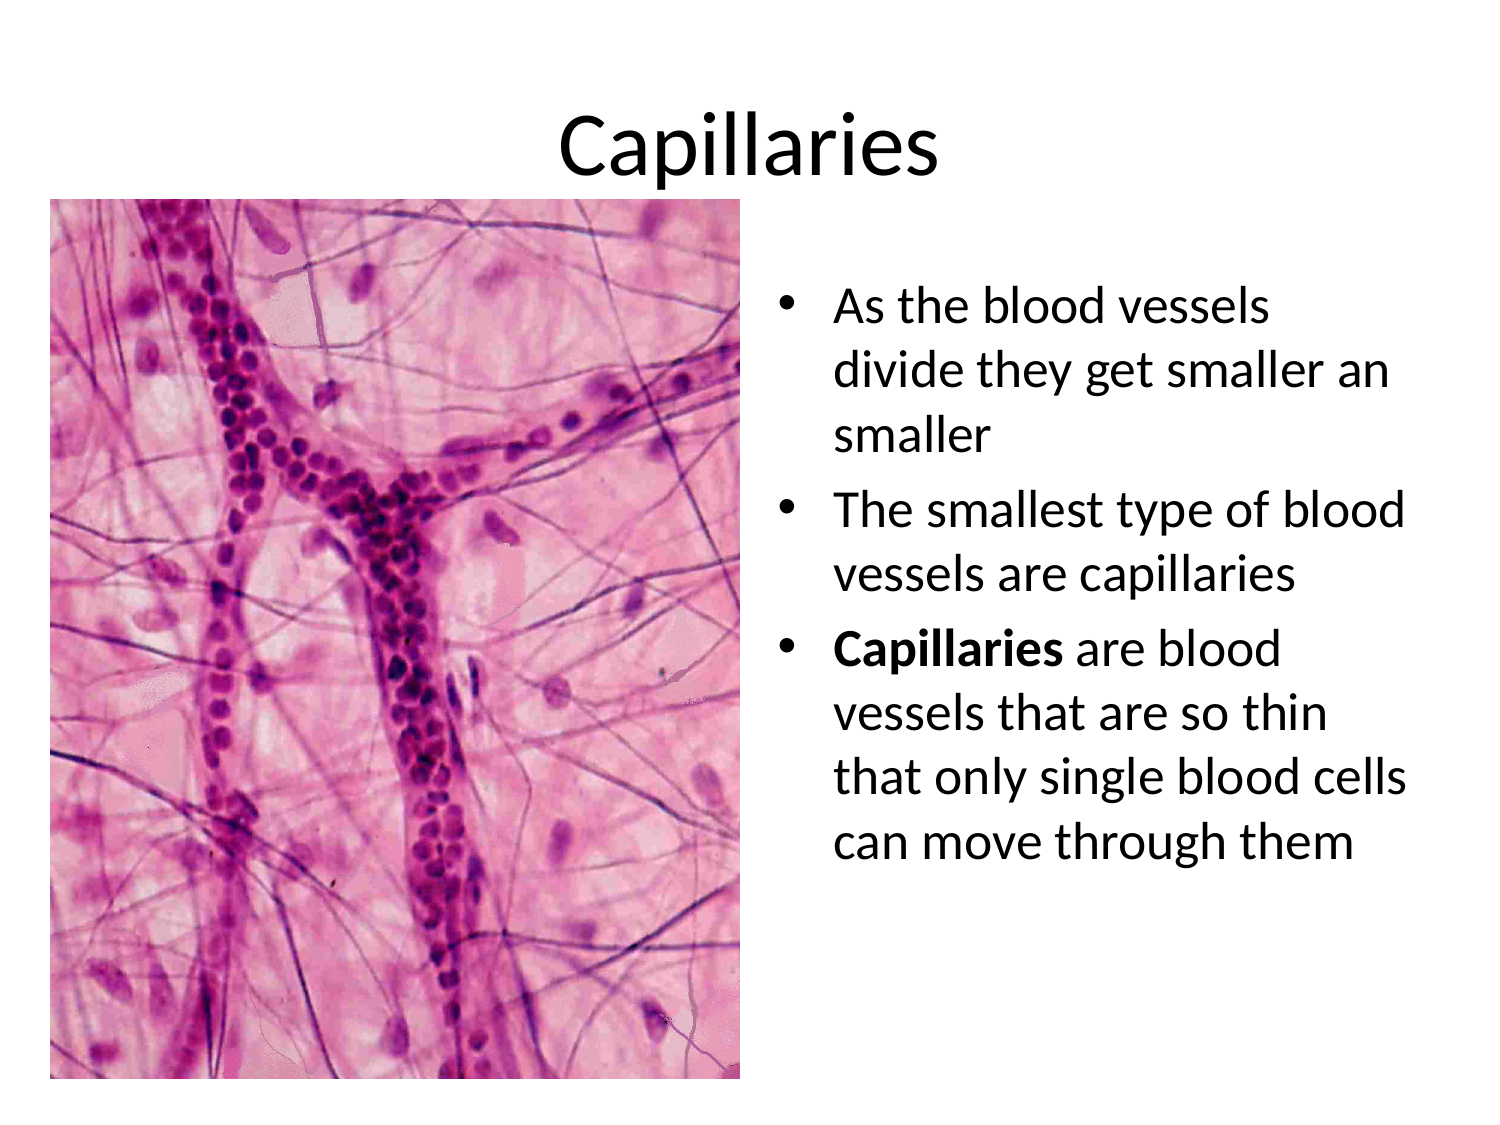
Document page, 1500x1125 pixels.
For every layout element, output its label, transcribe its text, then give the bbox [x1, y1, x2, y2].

title Capillaries [75, 45, 1425, 233]
list As the blood vessels divide they get smaller an smaller The smallest type of blood vessels are capillaries Capillaries are blood vessels that are so thin that only single blood cells can move through them [762, 262, 1425, 1005]
picture [49, 199, 740, 1079]
